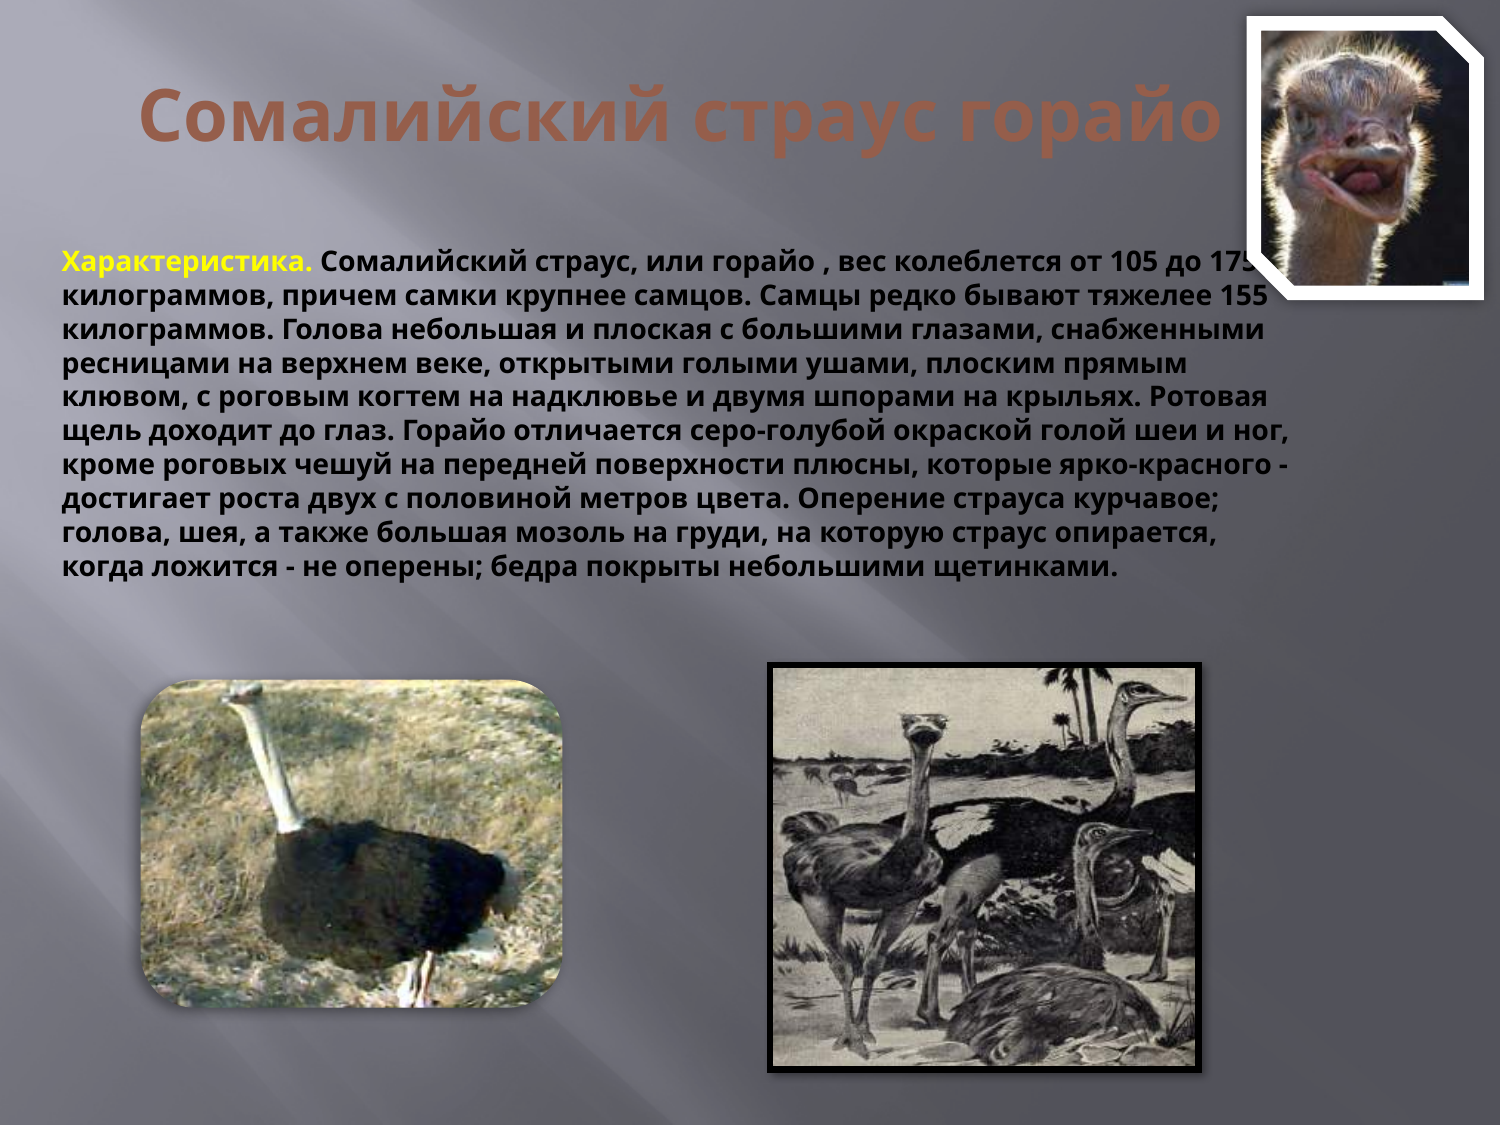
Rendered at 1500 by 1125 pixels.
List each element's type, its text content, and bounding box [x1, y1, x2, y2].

picture [773, 667, 1196, 1067]
picture [140, 679, 563, 1008]
picture [1253, 23, 1477, 294]
title Сомалийский страус горайо Характеристика. Сомалийский страус, или горайо , вес колеблется от 105 до 175 килограммов, причем самки крупнее самцов. Самцы редко бывают тяжелее 155 килограммов. Голова небольшая и плоская с большими глазами, снабженными ресницами на верхнем веке, открытыми голыми ушами, плоским прямым клювом, с роговым когтем на надклювье и двумя шпорами на крыльях. Ротовая щель доходит до глаз. Горайо отличается серо-голубой окраской голой шеи и ног, кроме роговых чешуй на передней поверхности плюсны, которые ярко-красного - достигает роста двух с половиной метров цвета. Оперение страуса курчавое; голова, шея, а также большая мозоль на груди, на которую страус опирается, когда ложится - не оперены; бедра покрыты небольшими щетинками. [46, 45, 1313, 868]
